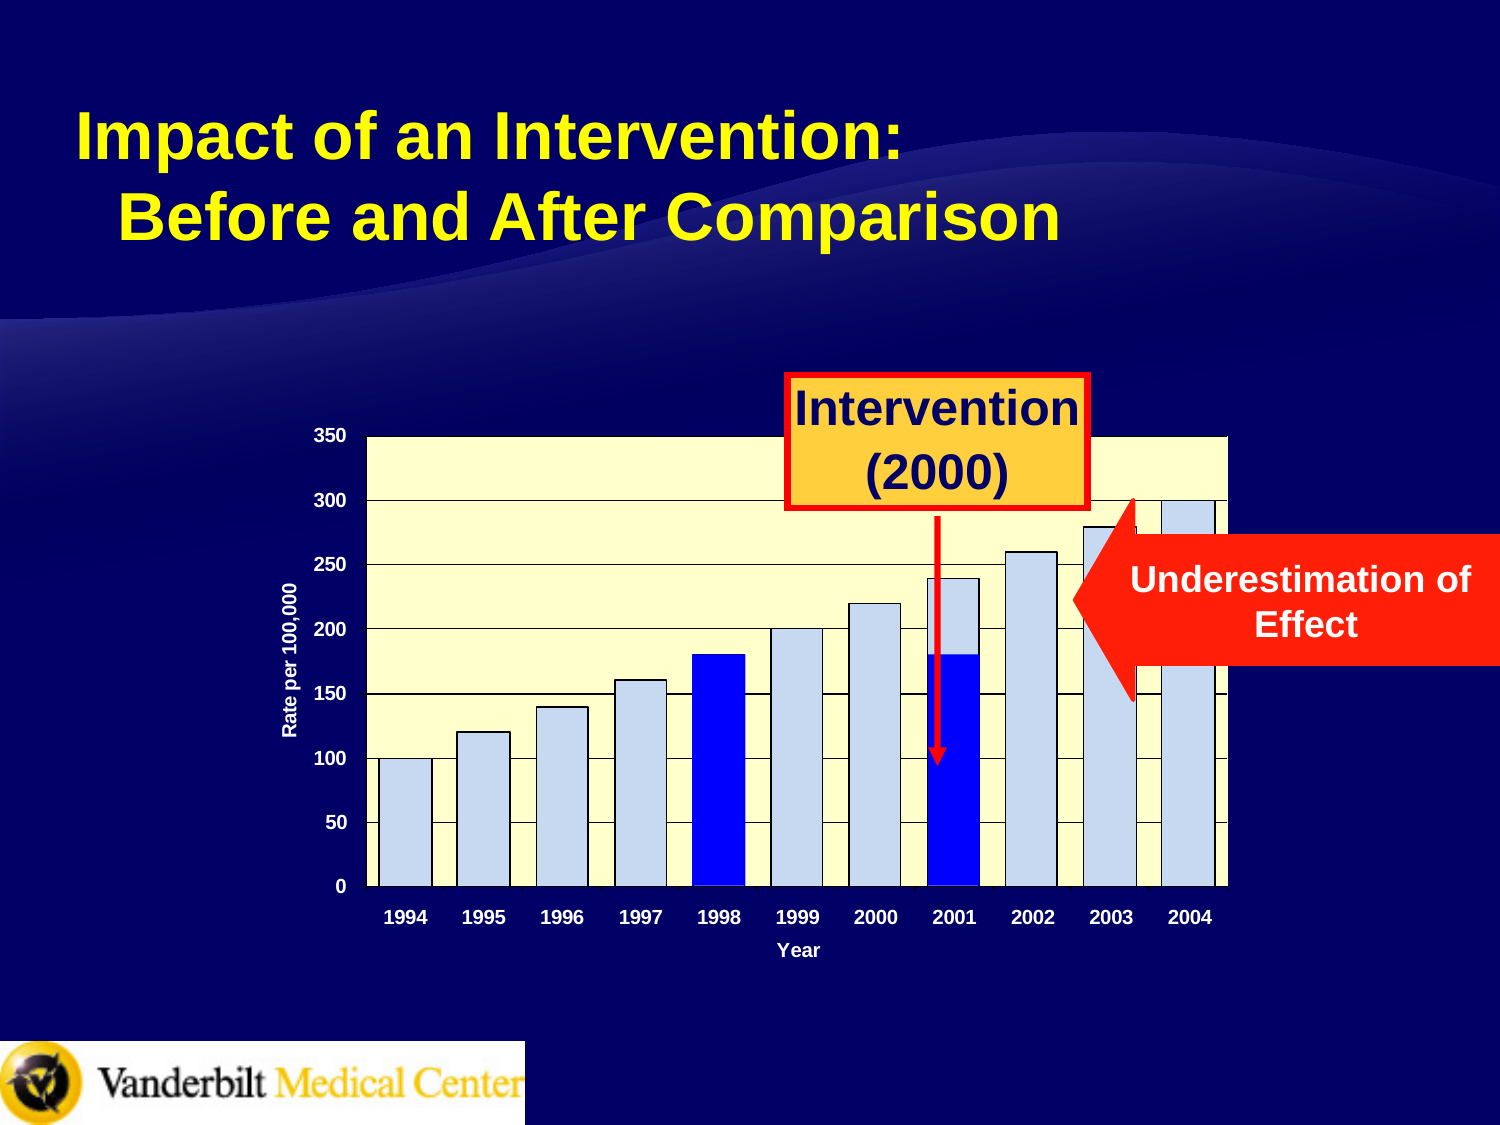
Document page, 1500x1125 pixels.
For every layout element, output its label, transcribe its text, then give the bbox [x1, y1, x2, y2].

title Impact of an Intervention: Before and After Comparison [75, 87, 1425, 338]
picture [0, 1041, 525, 1125]
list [248, 394, 1252, 996]
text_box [787, 374, 1500, 767]
